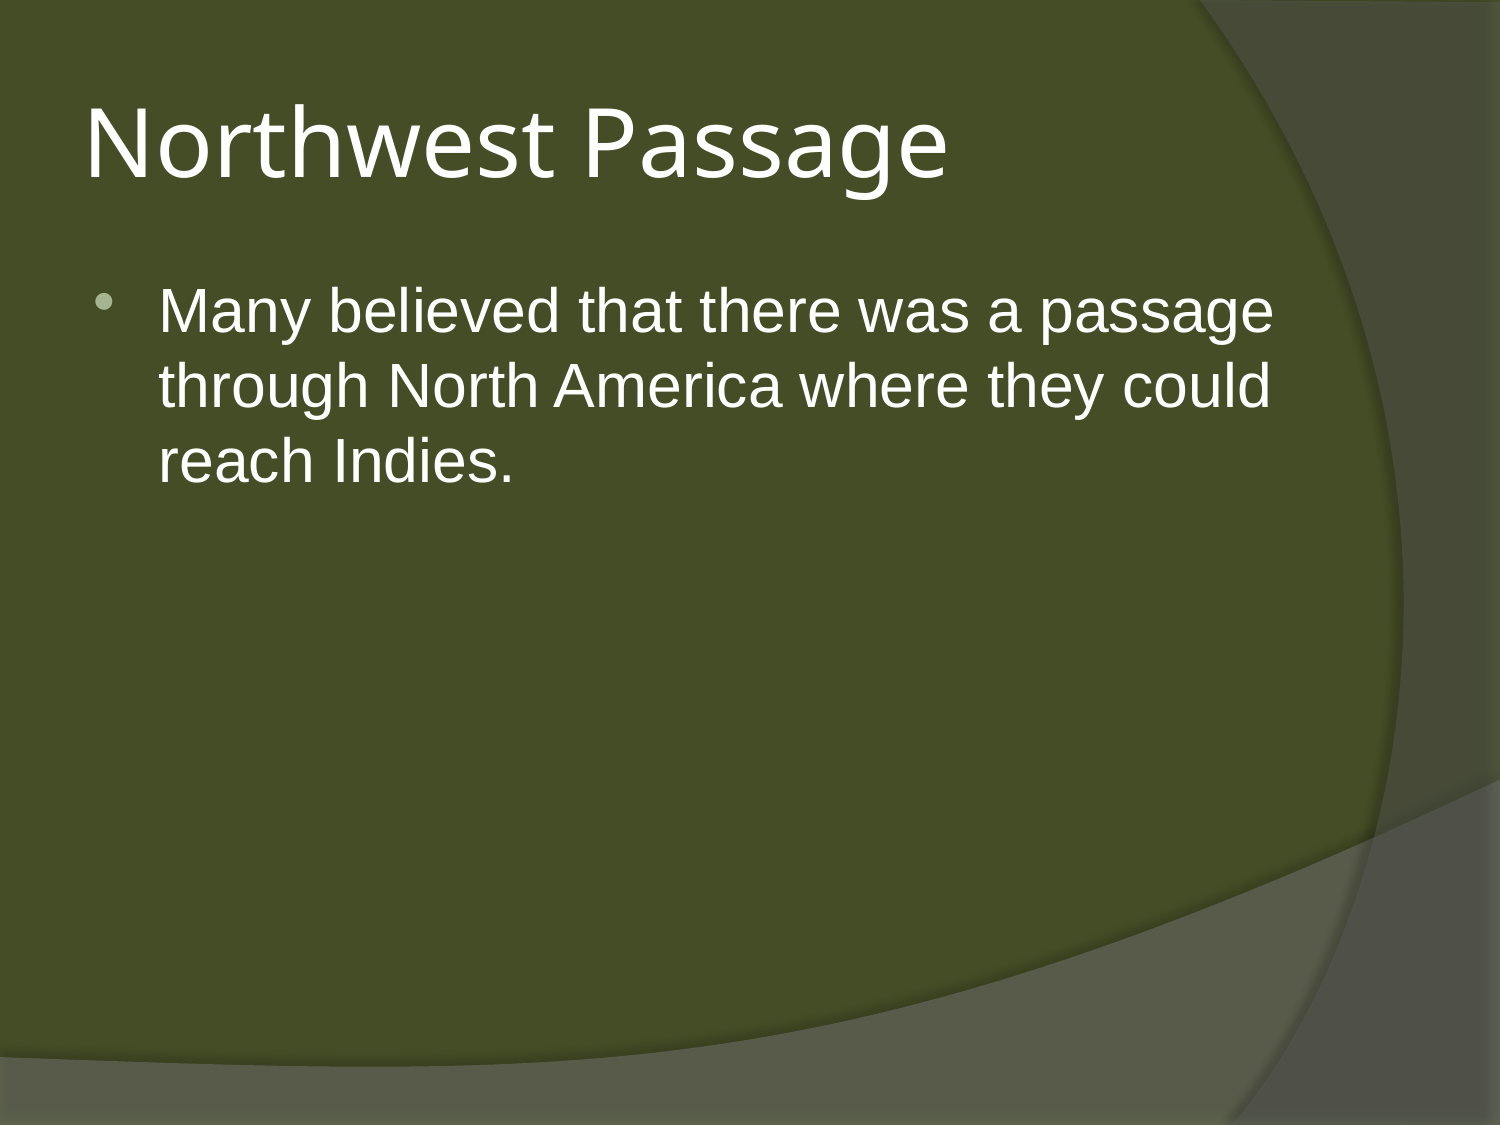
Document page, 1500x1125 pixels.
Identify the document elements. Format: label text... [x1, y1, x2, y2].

title Northwest Passage [75, 45, 1300, 233]
list Many believed that there was a passage through North America where they could reach Indies. [75, 262, 1300, 1005]
